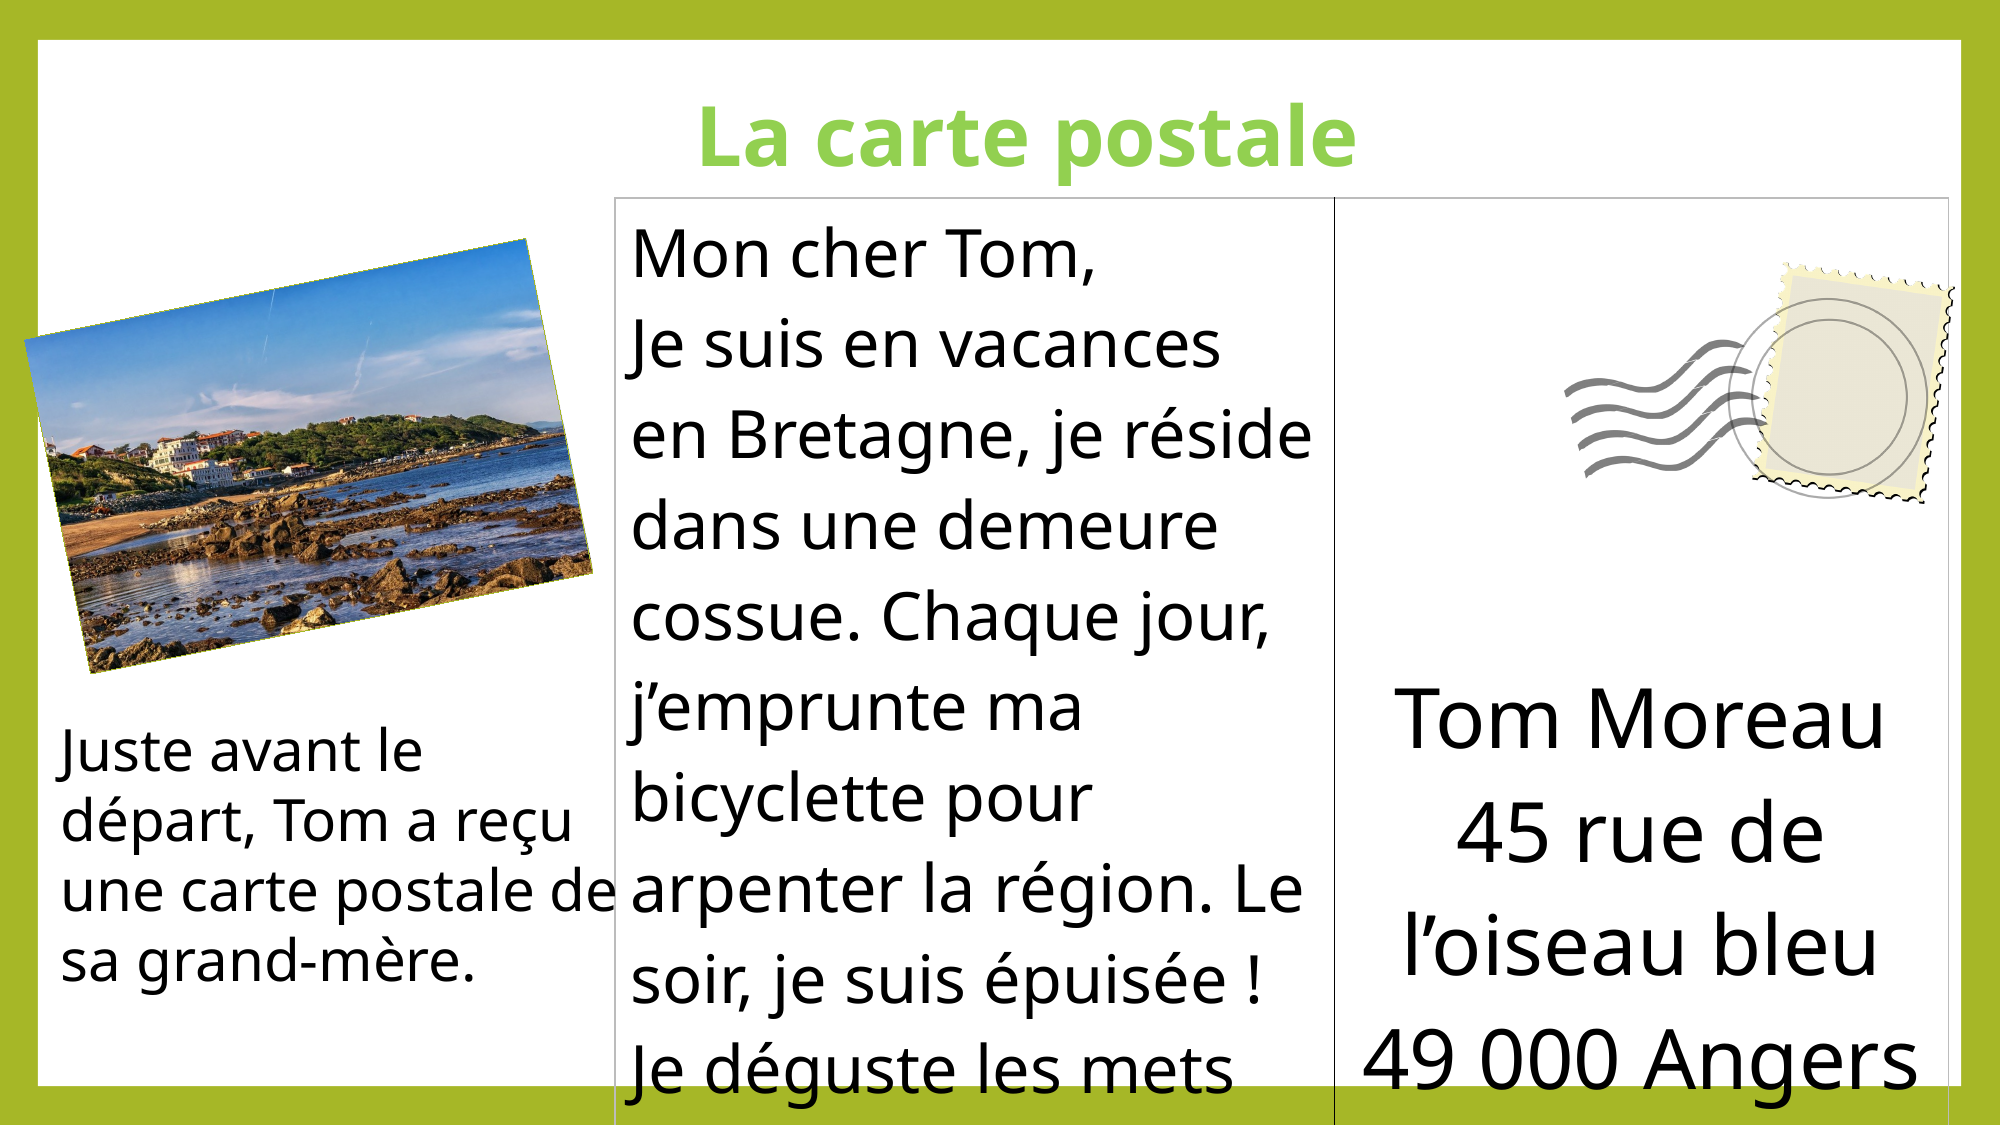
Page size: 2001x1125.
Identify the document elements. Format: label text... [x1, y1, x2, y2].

table_header Tom Moreau 45 rue de l’oiseau bleu 49 000 Angers [1335, 199, 1948, 1125]
picture [24, 239, 592, 628]
picture [1563, 262, 1955, 505]
table_header Mon cher Tom, Je suis en vacances en Bretagne, je réside dans une demeure cossue. Chaque jour, j’emprunte ma bicyclette pour arpenter la région. Le soir, je suis épuisée ! Je déguste les mets de la région. Embrasse ta sœur pour moi, Mamie Brigitte [616, 199, 1334, 1125]
text_box Juste avant le départ, Tom a reçu une carte postale de sa grand-mère. [45, 625, 644, 1000]
text_box La carte postale [1949, 512, 1955, 760]
text_box La carte postale [101, 75, 1955, 625]
